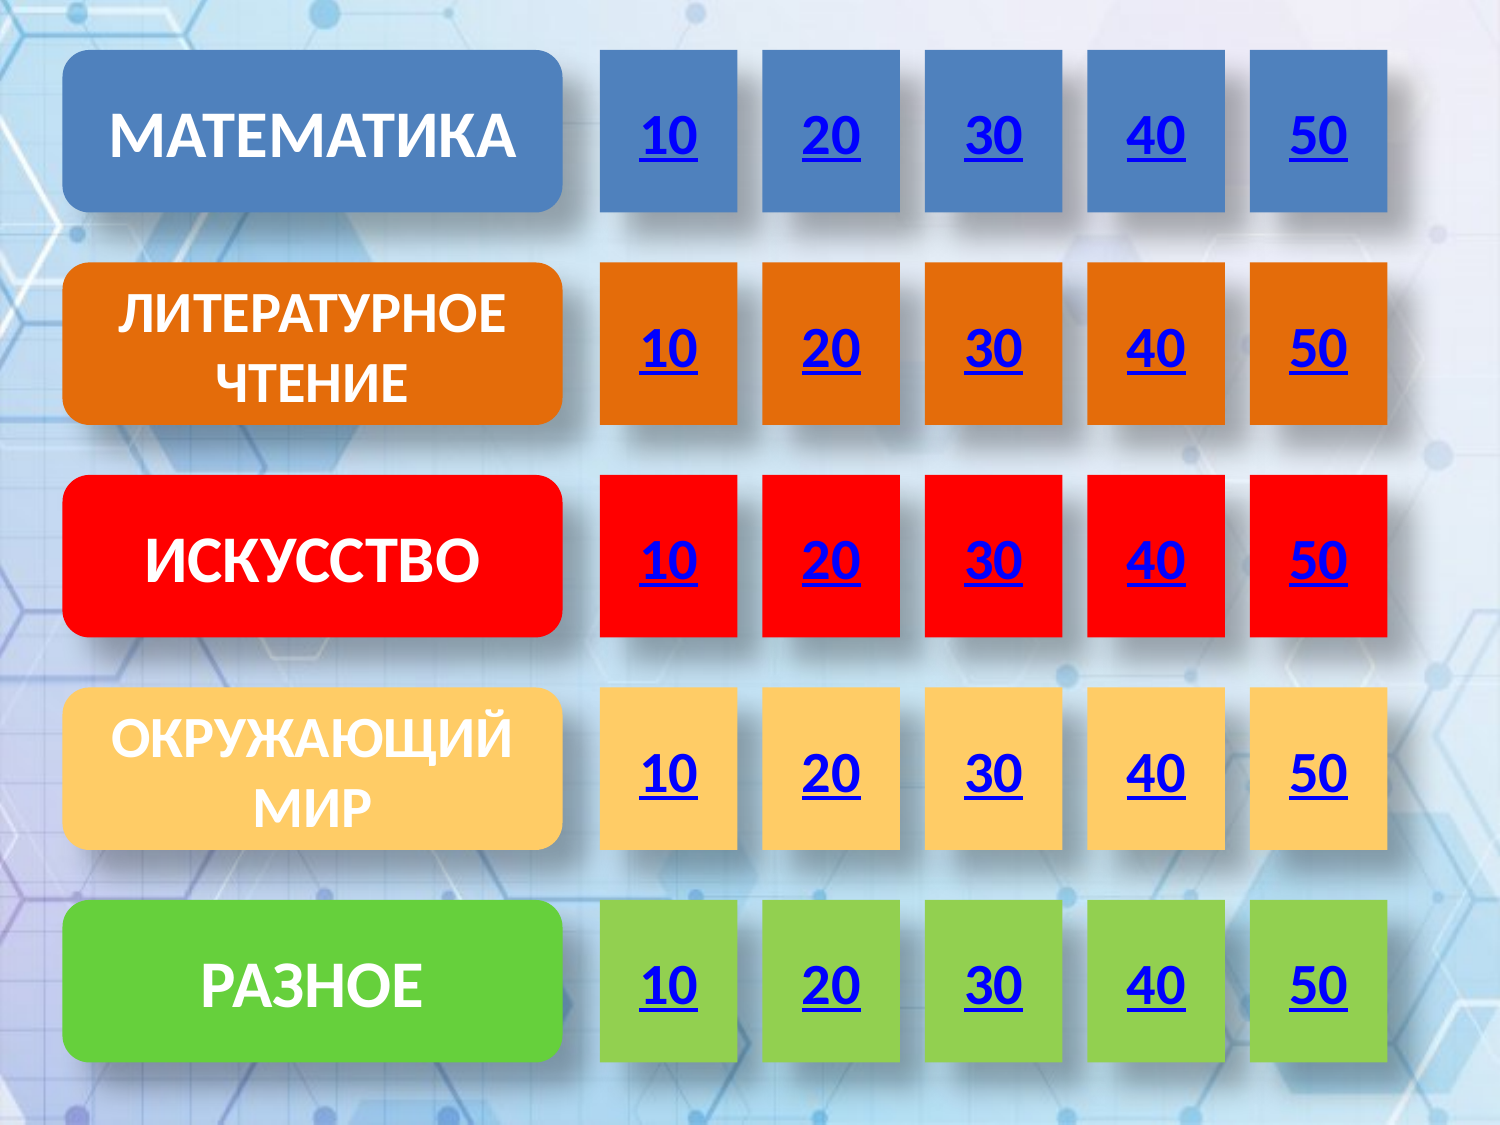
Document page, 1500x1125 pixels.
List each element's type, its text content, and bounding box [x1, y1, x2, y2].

text_box ЛИТЕРАТУРНОЕ ЧТЕНИЕ [60, 260, 565, 428]
text_box 10 [598, 898, 739, 1064]
text_box 50 [1248, 685, 1389, 852]
text_box 30 [923, 48, 1064, 215]
picture [0, 0, 1500, 1125]
text_box 40 [1085, 473, 1227, 639]
text_box 50 [1248, 473, 1389, 639]
text_box 20 [760, 260, 902, 427]
text_box 10 [598, 48, 739, 215]
text_box 20 [760, 48, 902, 215]
text_box 10 [598, 473, 739, 639]
text_box 30 [923, 898, 1064, 1064]
text_box 20 [760, 473, 902, 639]
text_box 40 [1085, 898, 1227, 1064]
text_box ИСКУССТВО [60, 472, 565, 640]
text_box 10 [598, 260, 739, 427]
text_box РАЗНОЕ [60, 897, 565, 1065]
text_box 30 [923, 473, 1064, 639]
text_box 50 [1248, 898, 1389, 1064]
text_box 30 [923, 260, 1064, 427]
text_box 40 [1085, 685, 1227, 852]
text_box 40 [1085, 48, 1227, 215]
text_box 30 [923, 685, 1064, 852]
text_box МАТЕМАТИКА [60, 47, 565, 215]
text_box 50 [1248, 260, 1389, 427]
text_box ОКРУЖАЮЩИЙ МИР [60, 685, 565, 853]
text_box 50 [1248, 48, 1389, 215]
text_box 20 [760, 898, 902, 1064]
text_box 10 [598, 685, 739, 852]
text_box 20 [760, 685, 902, 852]
text_box 40 [1085, 260, 1227, 427]
